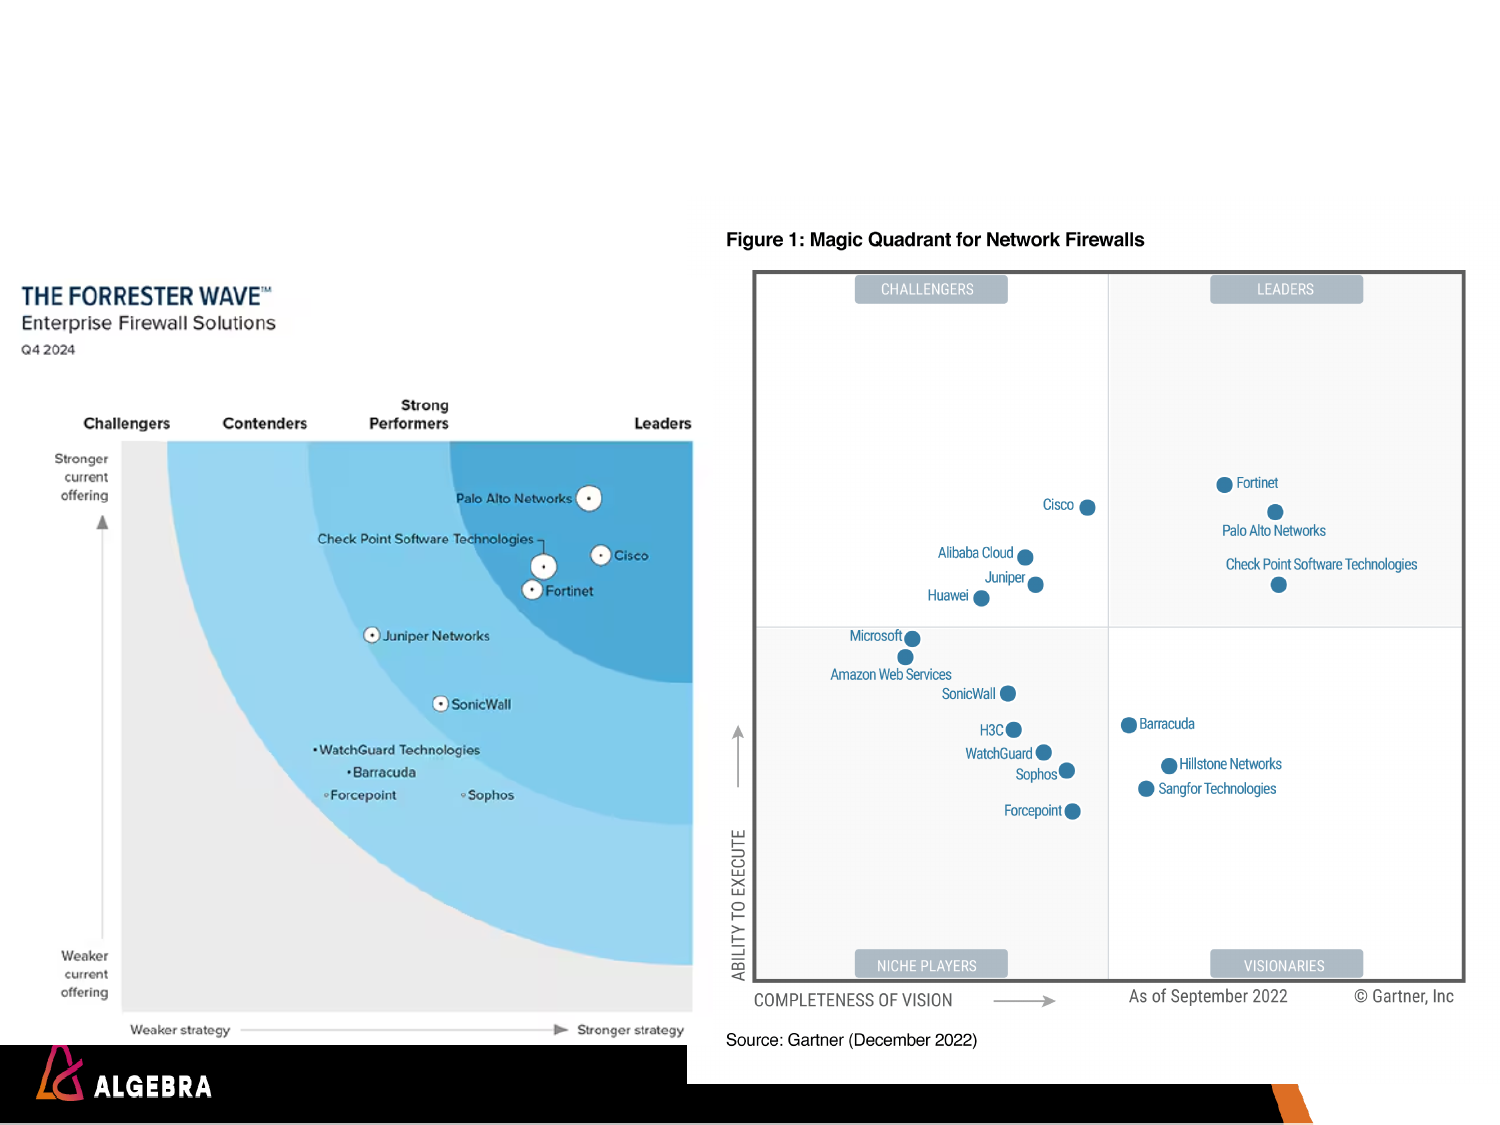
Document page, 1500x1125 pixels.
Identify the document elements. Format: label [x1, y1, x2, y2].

picture [0, 196, 1500, 1125]
